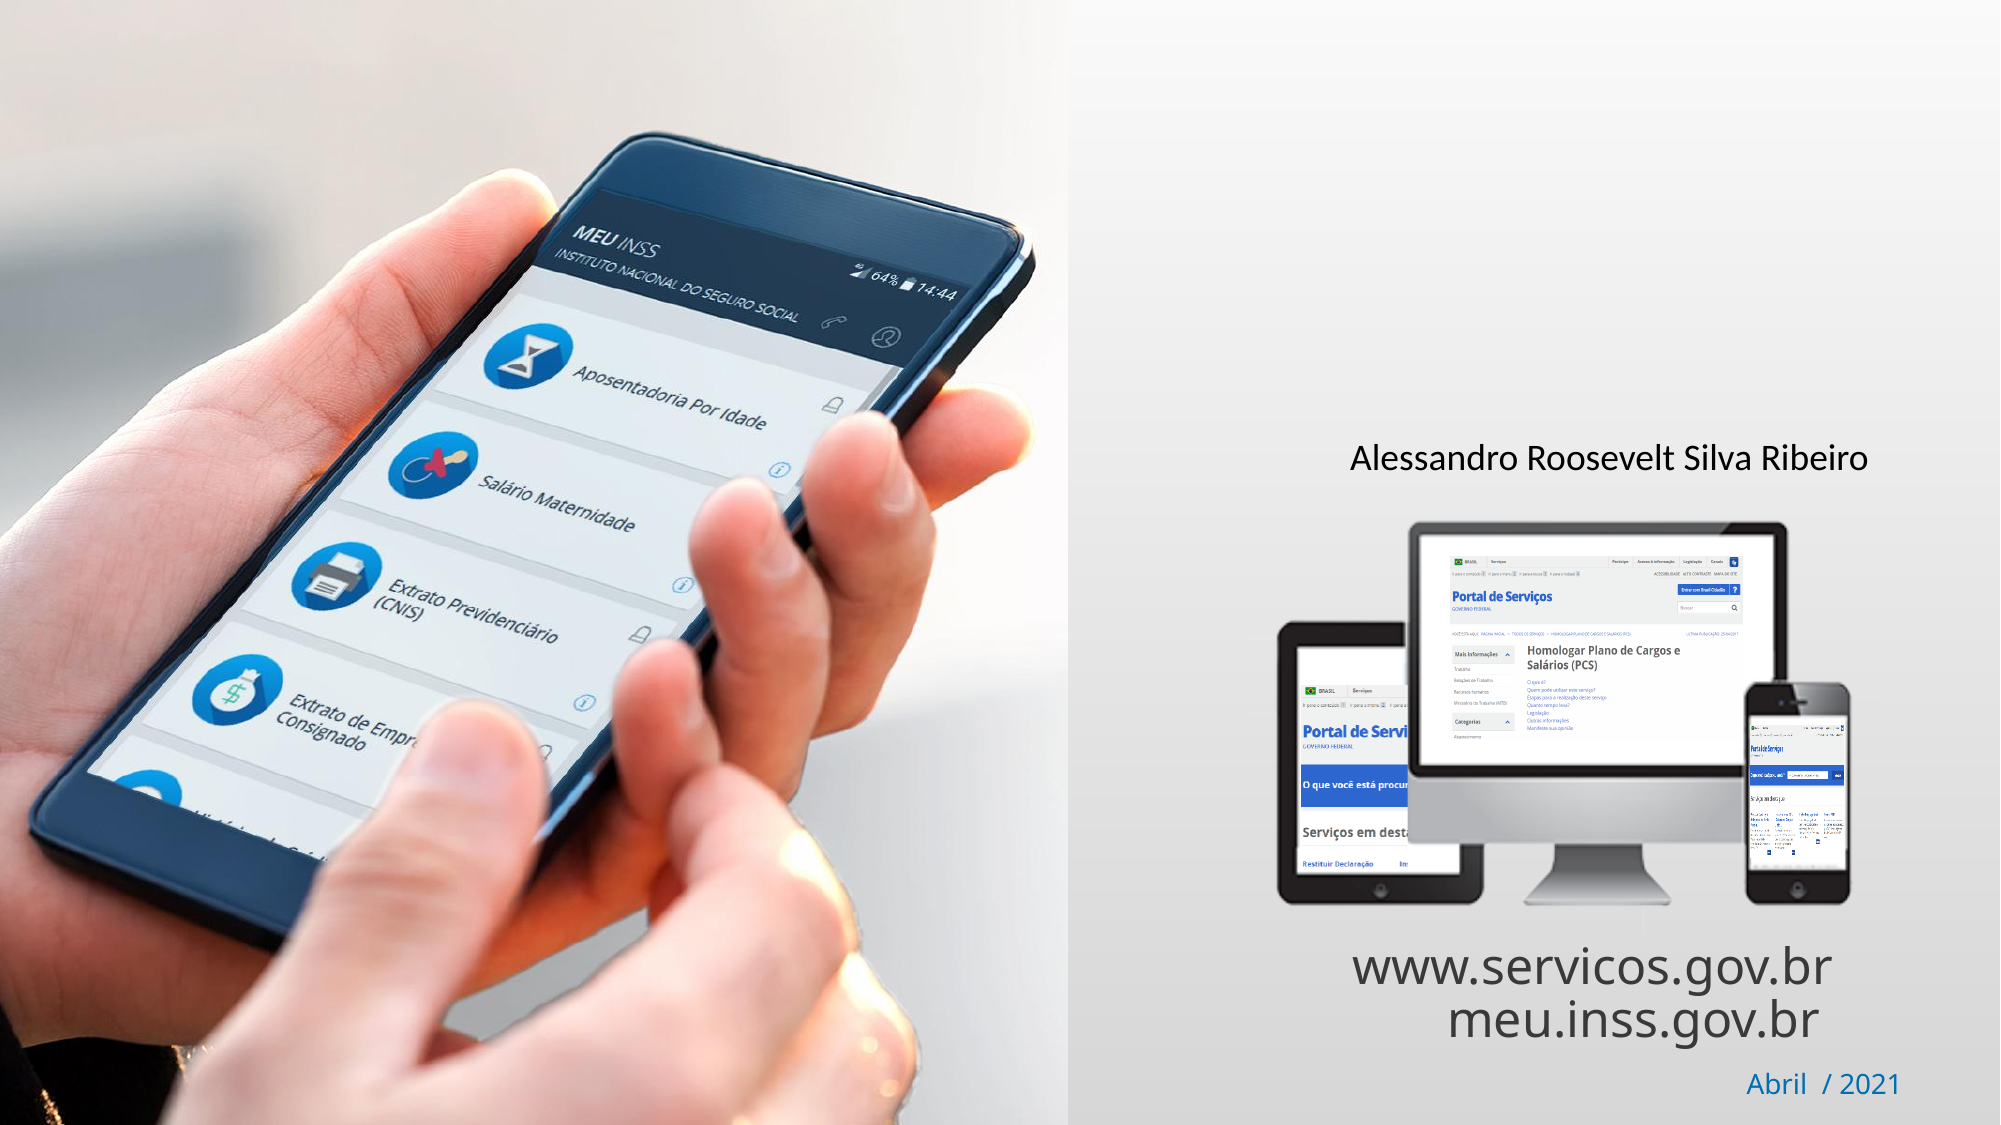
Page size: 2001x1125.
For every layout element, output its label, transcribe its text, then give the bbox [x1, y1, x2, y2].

picture [0, 0, 1068, 1125]
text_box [1248, 478, 1937, 1003]
text_box meu.inss.gov.br [1351, 1003, 1917, 1057]
text_box Alessandro Roosevelt Silva Ribeiro [1335, 425, 1981, 486]
text_box Abril / 2021 [1726, 1030, 2000, 1120]
